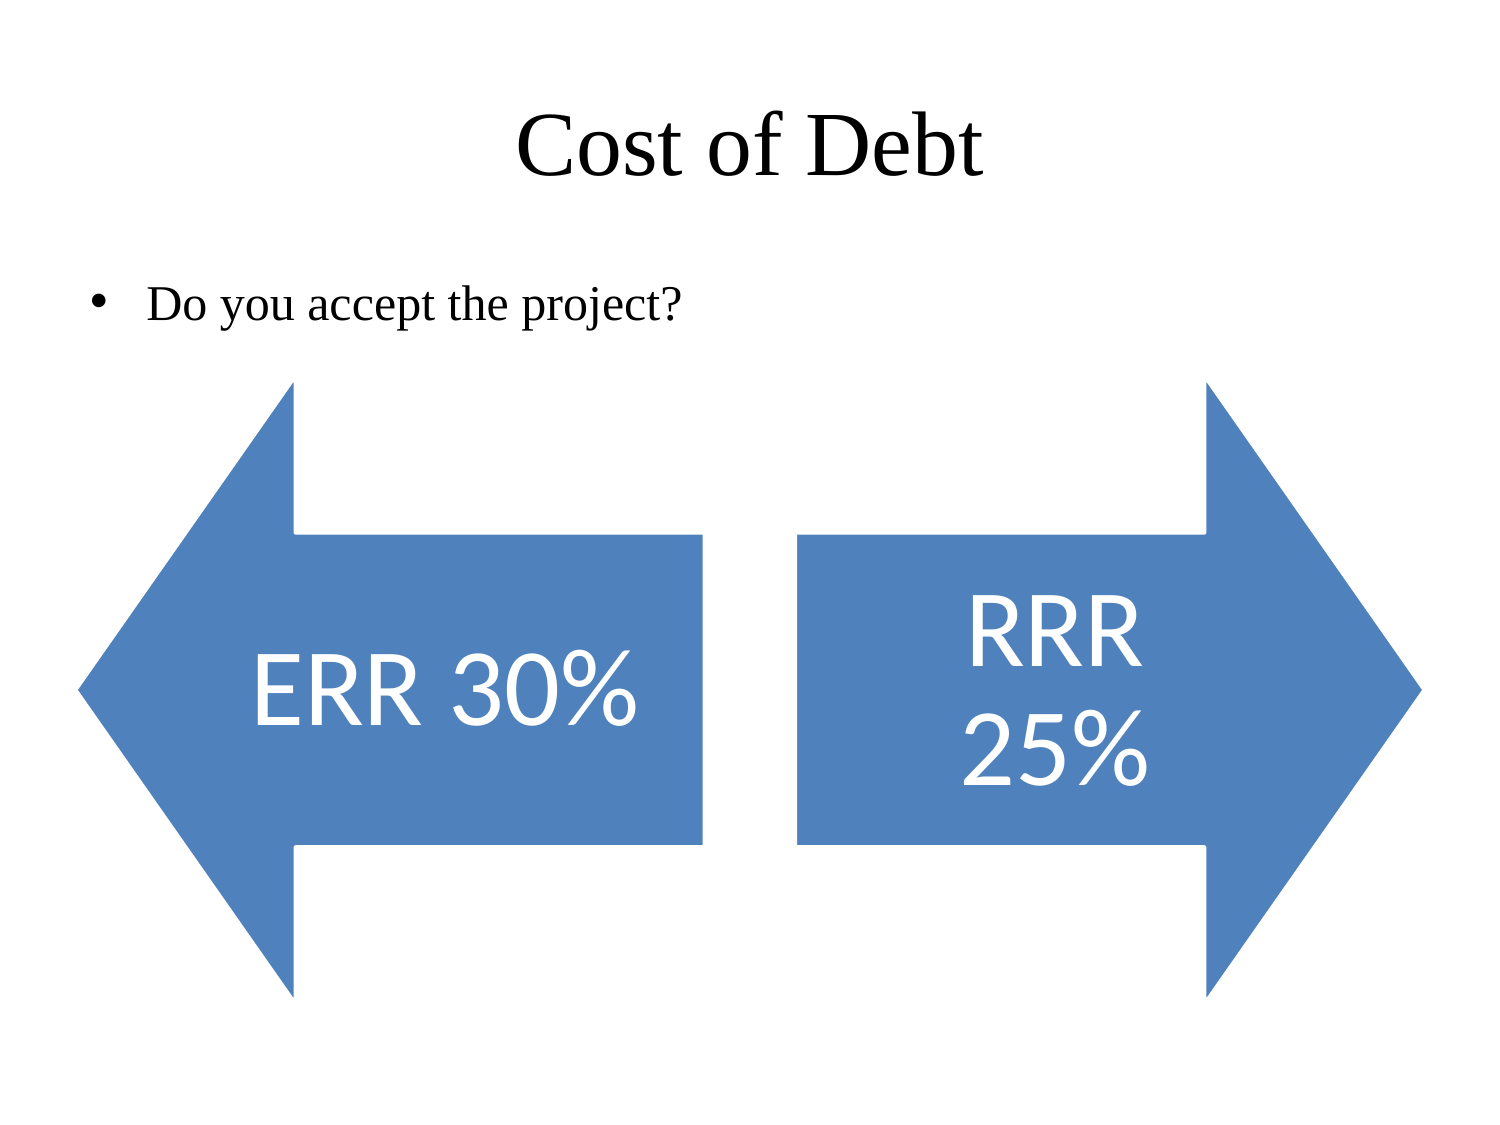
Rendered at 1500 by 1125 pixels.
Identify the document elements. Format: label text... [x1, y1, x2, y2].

title Cost of Debt [75, 45, 1425, 233]
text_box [74, 374, 1426, 1006]
list Do you accept the project? [75, 262, 1425, 374]
